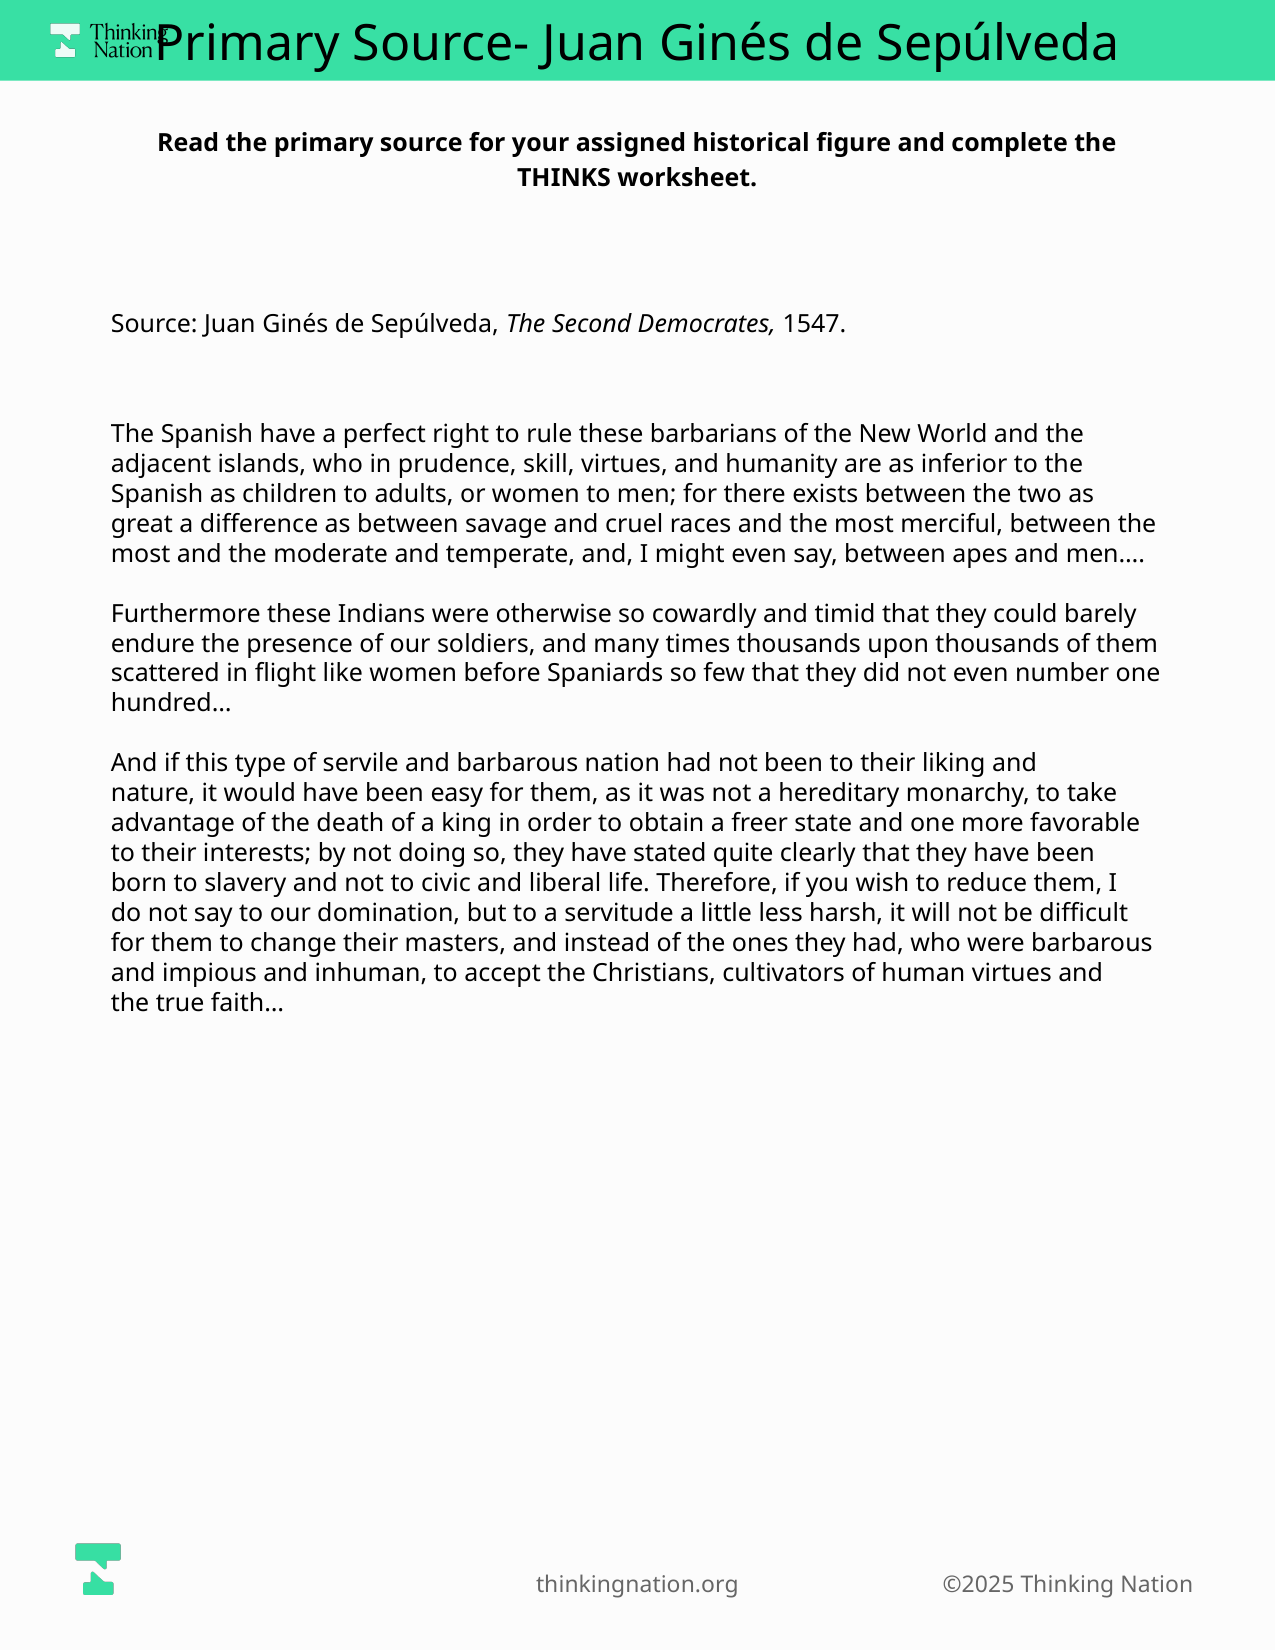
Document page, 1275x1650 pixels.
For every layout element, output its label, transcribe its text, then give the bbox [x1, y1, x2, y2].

text_box ©2025 Thinking Nation [907, 1553, 1210, 1605]
text_box Read the primary source for your assigned historical figure and complete the THINKS worksheet. [97, 107, 1178, 292]
picture [36, 12, 172, 69]
text_box Source: Juan Ginés de Sepúlveda, The Second Democrates, 1547. The Spanish have a perfect right to rule these barbarians of the New World and the adjacent islands, who in prudence, skill, virtues, and humanity are as inferior to the Spanish as children to adults, or women to men; for there exists between the two as great a difference as between savage and cruel races and the most merciful, between the most and the moderate and temperate, and, I might even say, between apes and men…. Furthermore these Indians were otherwise so cowardly and timid that they could barely endure the presence of our soldiers, and many times thousands upon thousands of them scattered in flight like women before Spaniards so few that they did not even number one hundred… And if this type of servile and barbarous nation had not been to their liking and nature, it would have been easy for them, as it was not a hereditary monarchy, to take advantage of the death of a king in order to obtain a freer state and one more favorable to their interests; by not doing so, they have stated quite clearly that they have been born to slavery and not to civic and liberal life. Therefore, if you wish to reduce them, I do not say to our domination, but to a servitude a little less harsh, it will not be difficult for them to change their masters, and instead of the ones they had, who were barbarous and impious and inhuman, to accept the Christians, cultivators of human virtues and the true faith… [95, 292, 1179, 1208]
text_box thinkingnation.org [486, 1553, 789, 1605]
text_box Primary Source- Juan Ginés de Sepúlveda [0, 0, 1275, 81]
picture [62, 1533, 134, 1605]
